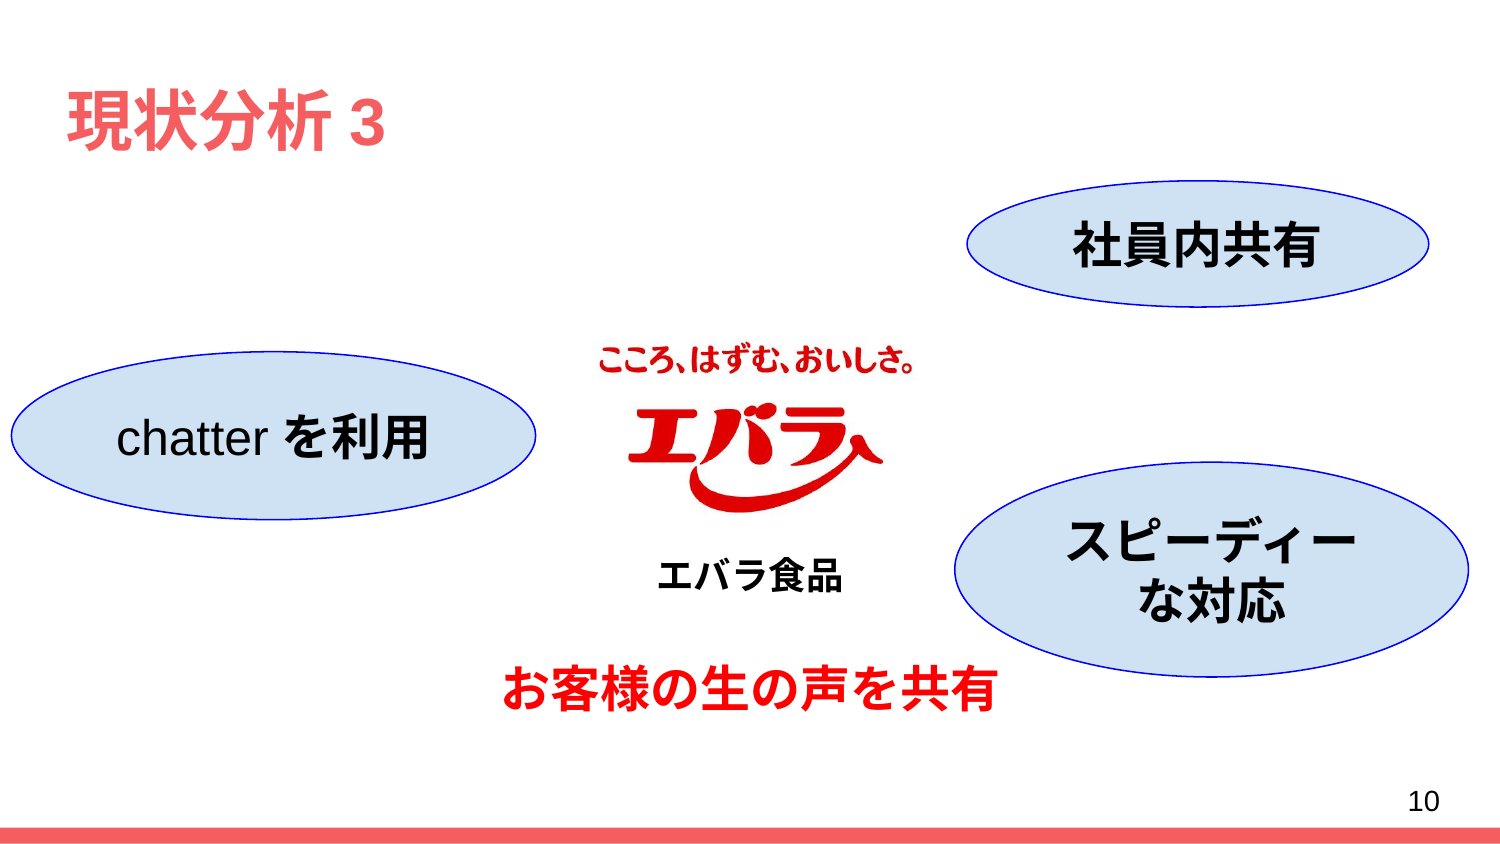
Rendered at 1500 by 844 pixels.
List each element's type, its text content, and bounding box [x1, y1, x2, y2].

text_box 社員内共有 [967, 180, 1429, 308]
title 現状分析3 [51, 64, 1449, 167]
picture [544, 287, 955, 557]
slide_number 10 [1392, 767, 1483, 833]
list エバラ食品 [624, 564, 876, 619]
text_box スピーディーな対応 [954, 462, 1469, 678]
text_box お客様の生の声を共有 [396, 642, 1104, 745]
text_box chatterを利用 [11, 351, 536, 520]
